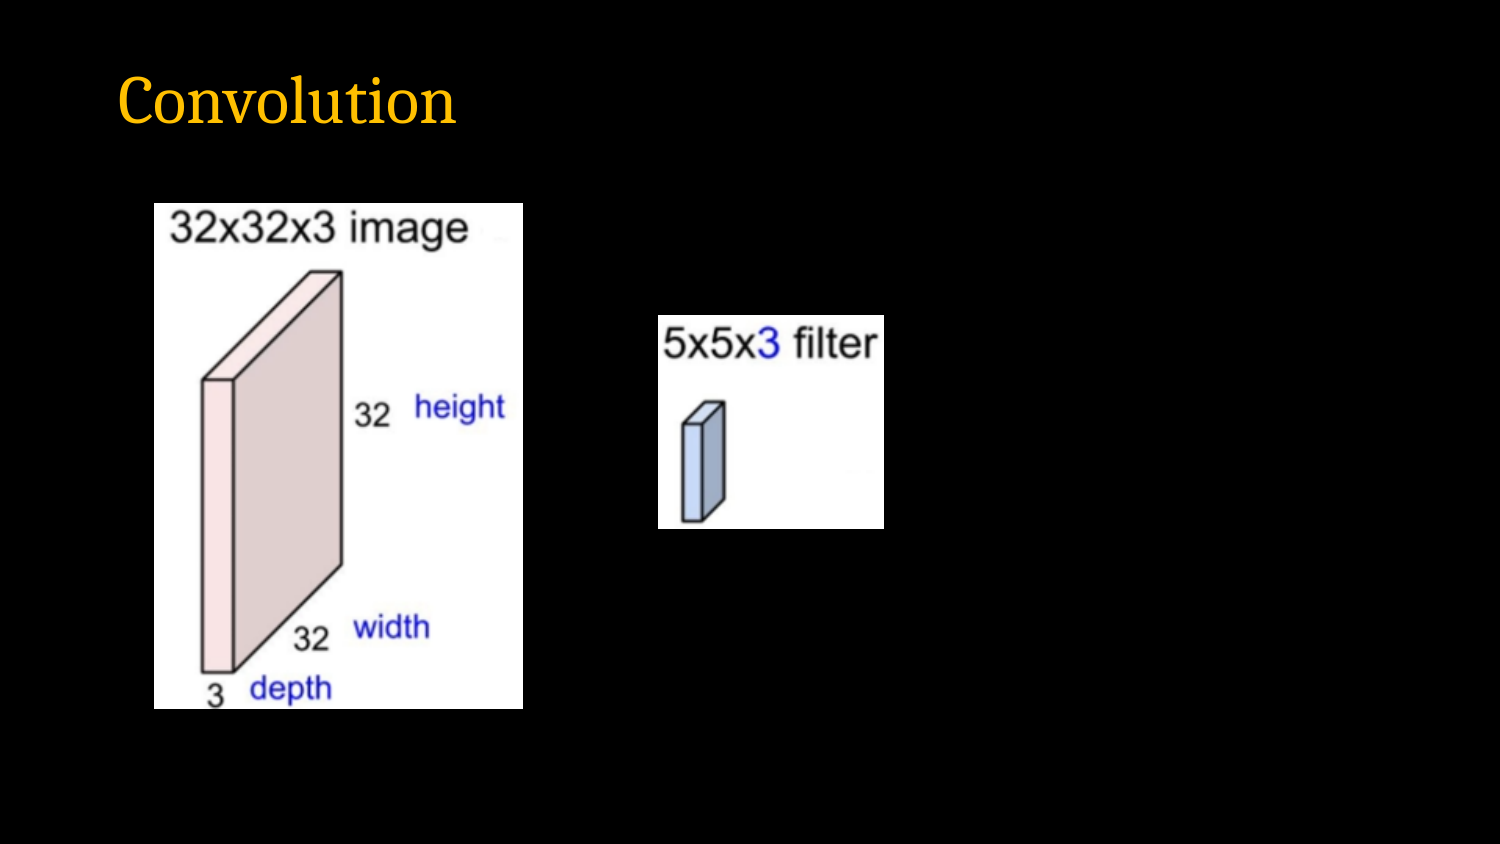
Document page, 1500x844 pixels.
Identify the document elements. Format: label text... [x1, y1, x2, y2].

title Convolution [103, 44, 1397, 159]
picture [154, 203, 523, 709]
picture [658, 315, 884, 529]
